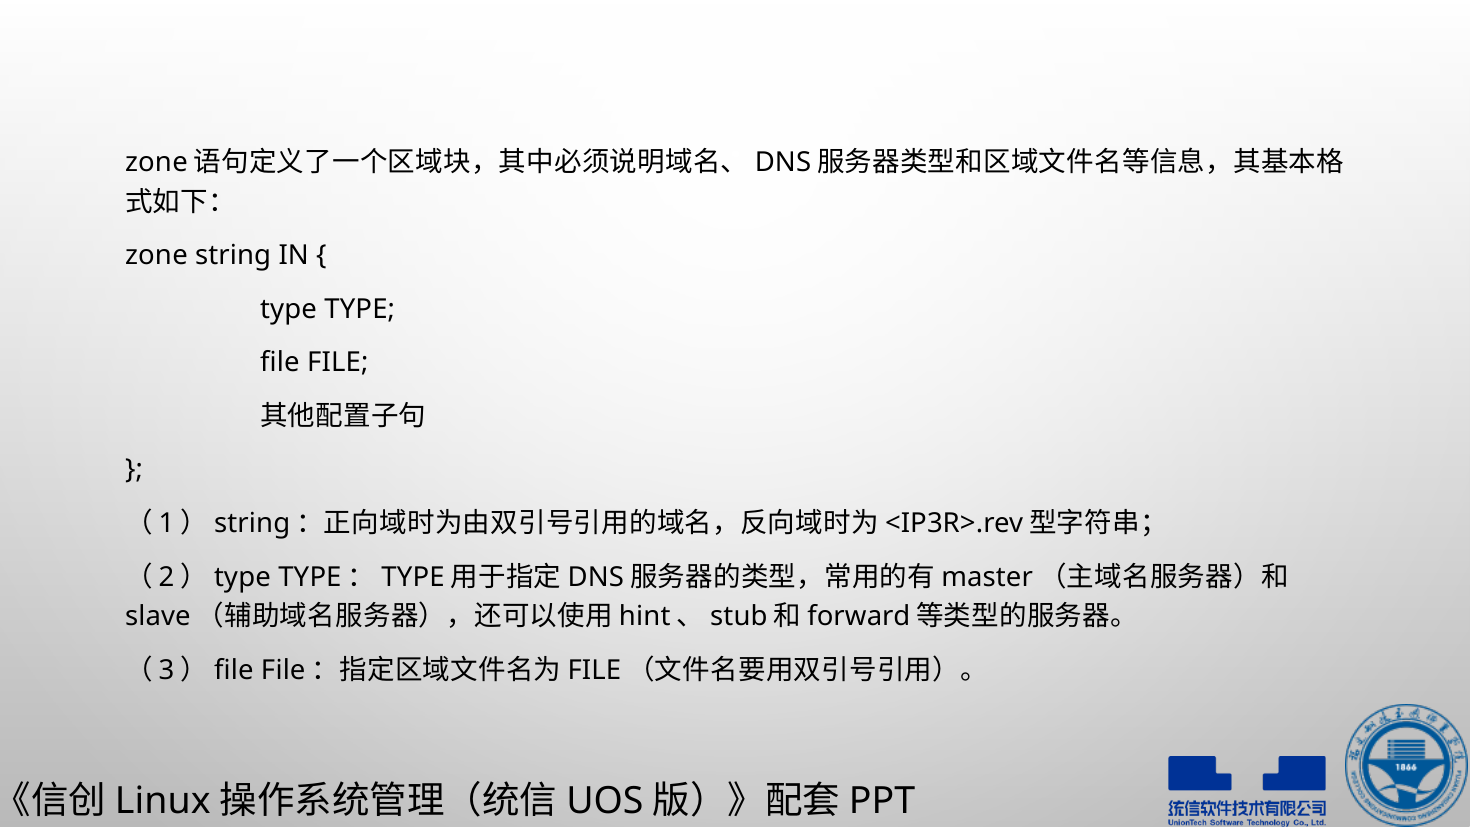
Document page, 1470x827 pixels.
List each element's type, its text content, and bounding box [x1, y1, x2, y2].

list zone语句定义了一个区域块，其中必须说明域名、DNS服务器类型和区域文件名等信息，其基本格式如下： zone string IN { type TYPE; file FILE; 其他配置子句 }; （1）string：正向域时为由双引号引用的域名，反向域时为<IP3R>.rev型字符串； （2）type TYPE：TYPE用于指定DNS服务器的类型，常用的有master（主域名服务器）和slave（辅助域名服务器），还可以使用hint、stub和forward等类型的服务器。 （3）file File：指定区域文件名为FILE（文件名要用双引号引用）。 [110, 129, 1360, 699]
picture [0, 0, 1470, 827]
